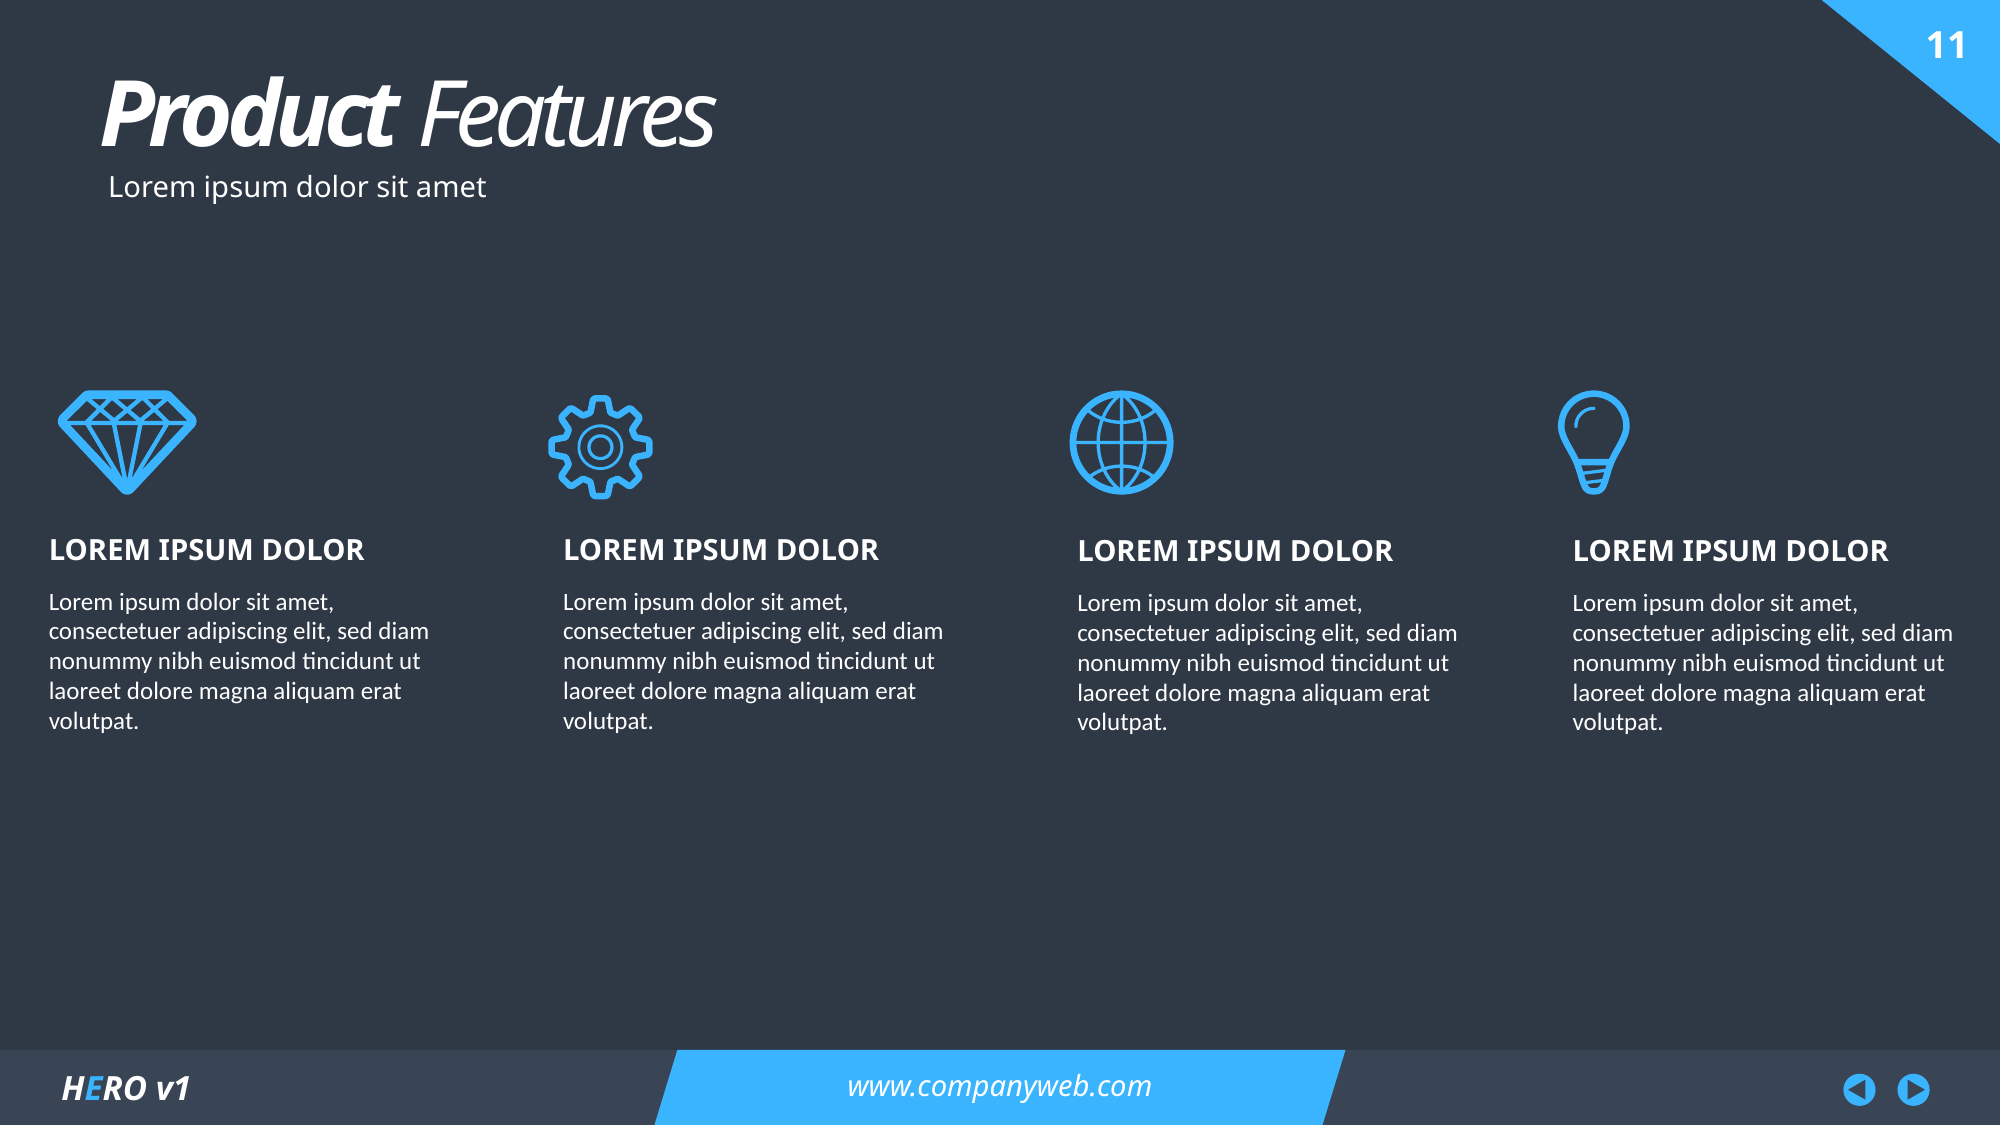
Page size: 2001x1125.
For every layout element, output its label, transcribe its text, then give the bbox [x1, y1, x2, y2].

text_box Lorem ipsum dolor sit amet [93, 169, 785, 207]
text_box Product Features [84, 63, 1171, 169]
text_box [1557, 525, 1986, 746]
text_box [548, 524, 976, 745]
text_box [1062, 525, 1491, 746]
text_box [548, 395, 653, 500]
text_box [57, 390, 197, 495]
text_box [34, 524, 462, 745]
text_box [1557, 390, 1630, 495]
text_box [1069, 390, 1174, 495]
